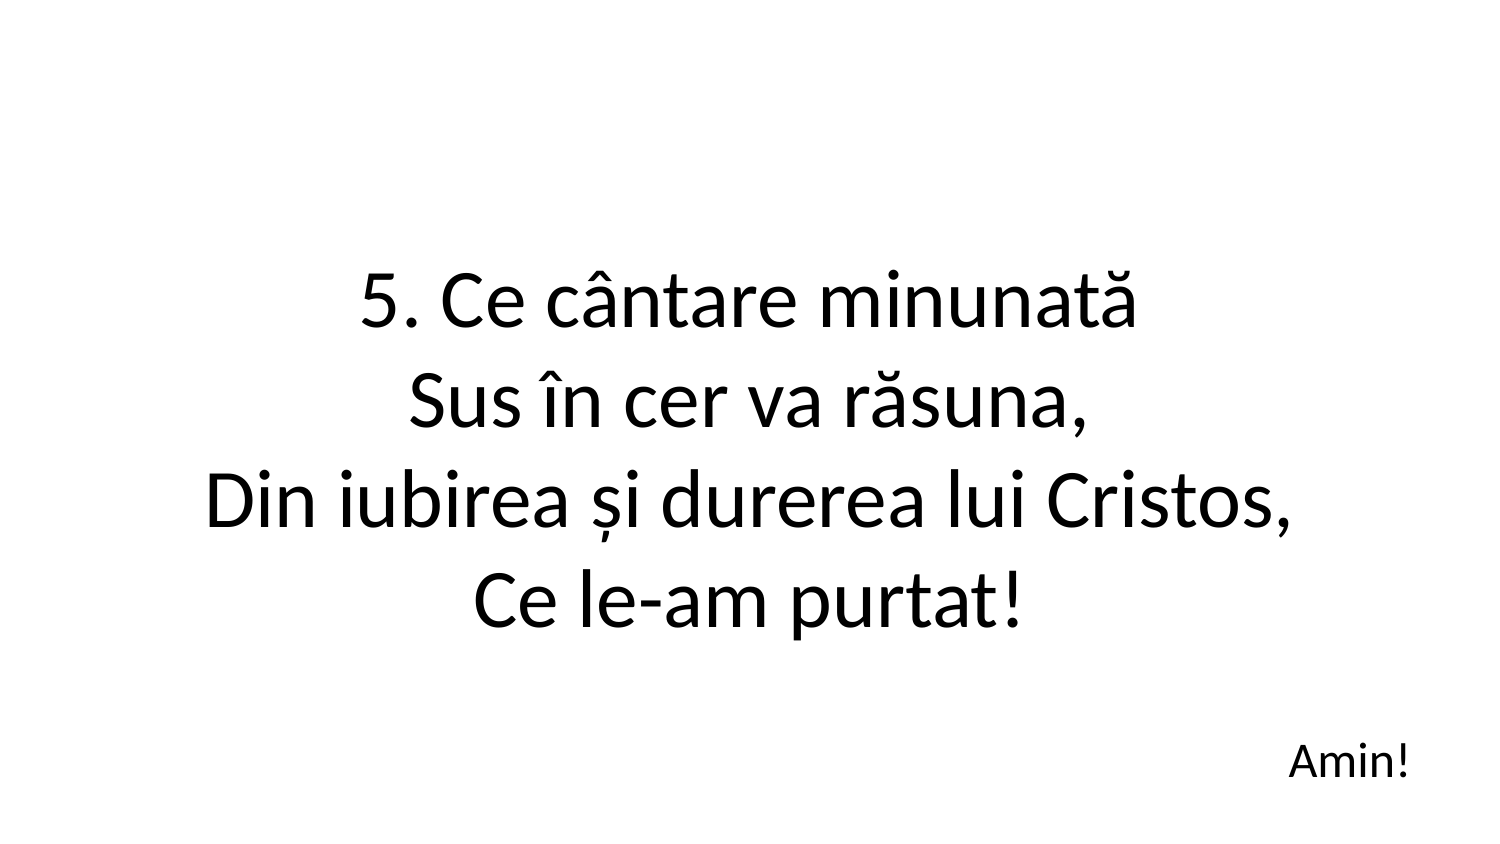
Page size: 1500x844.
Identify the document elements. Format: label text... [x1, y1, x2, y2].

text_box 5. Ce cântare minunată Sus în cer va răsuna, Din iubirea și durerea lui Cristos, Ce le-am purtat! [189, 192, 1311, 652]
text_box Amin! [1273, 674, 1427, 795]
